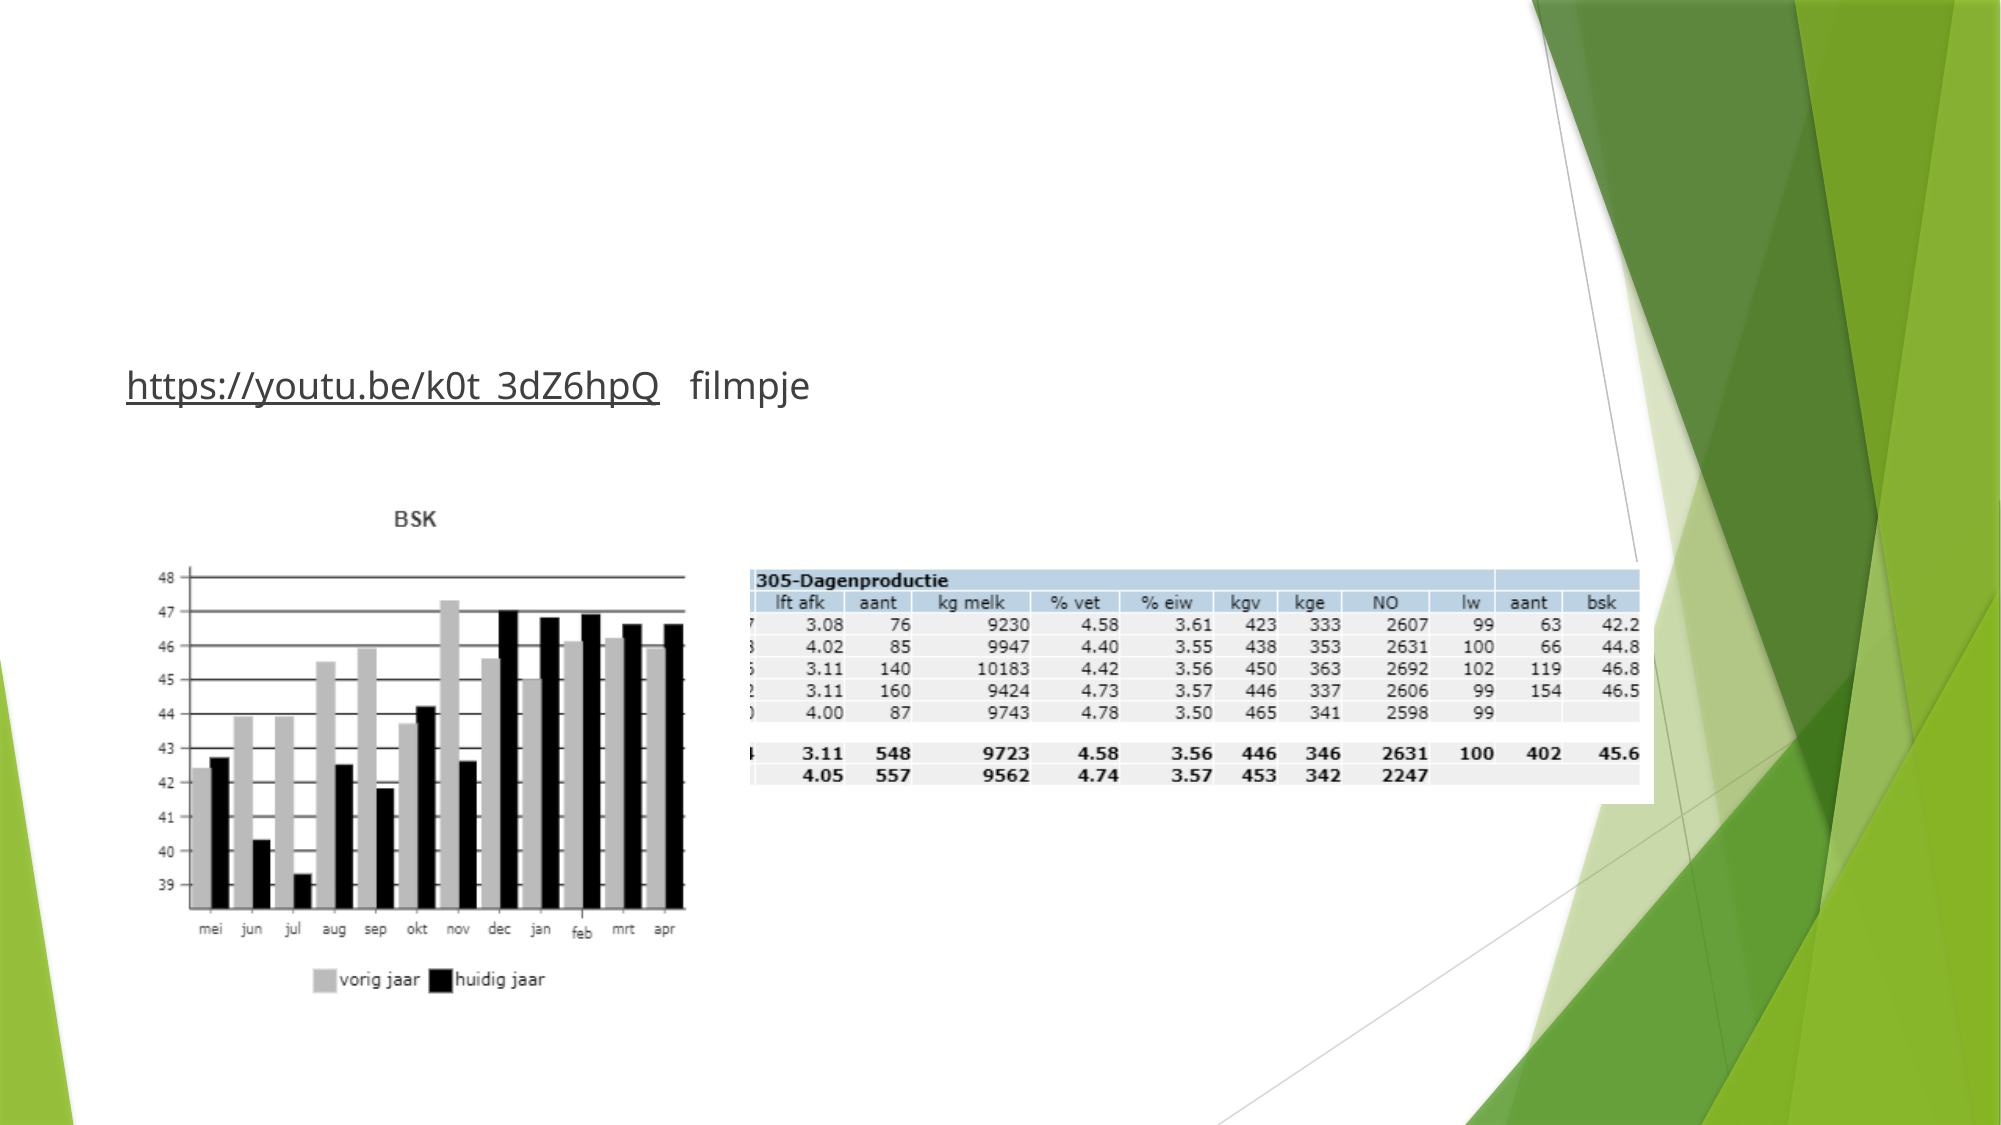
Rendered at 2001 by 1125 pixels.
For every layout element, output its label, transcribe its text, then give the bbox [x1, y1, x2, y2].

list https://youtu.be/k0t_3dZ6hpQ filmpje [111, 354, 1522, 992]
picture [750, 561, 1655, 804]
picture [110, 491, 733, 1036]
